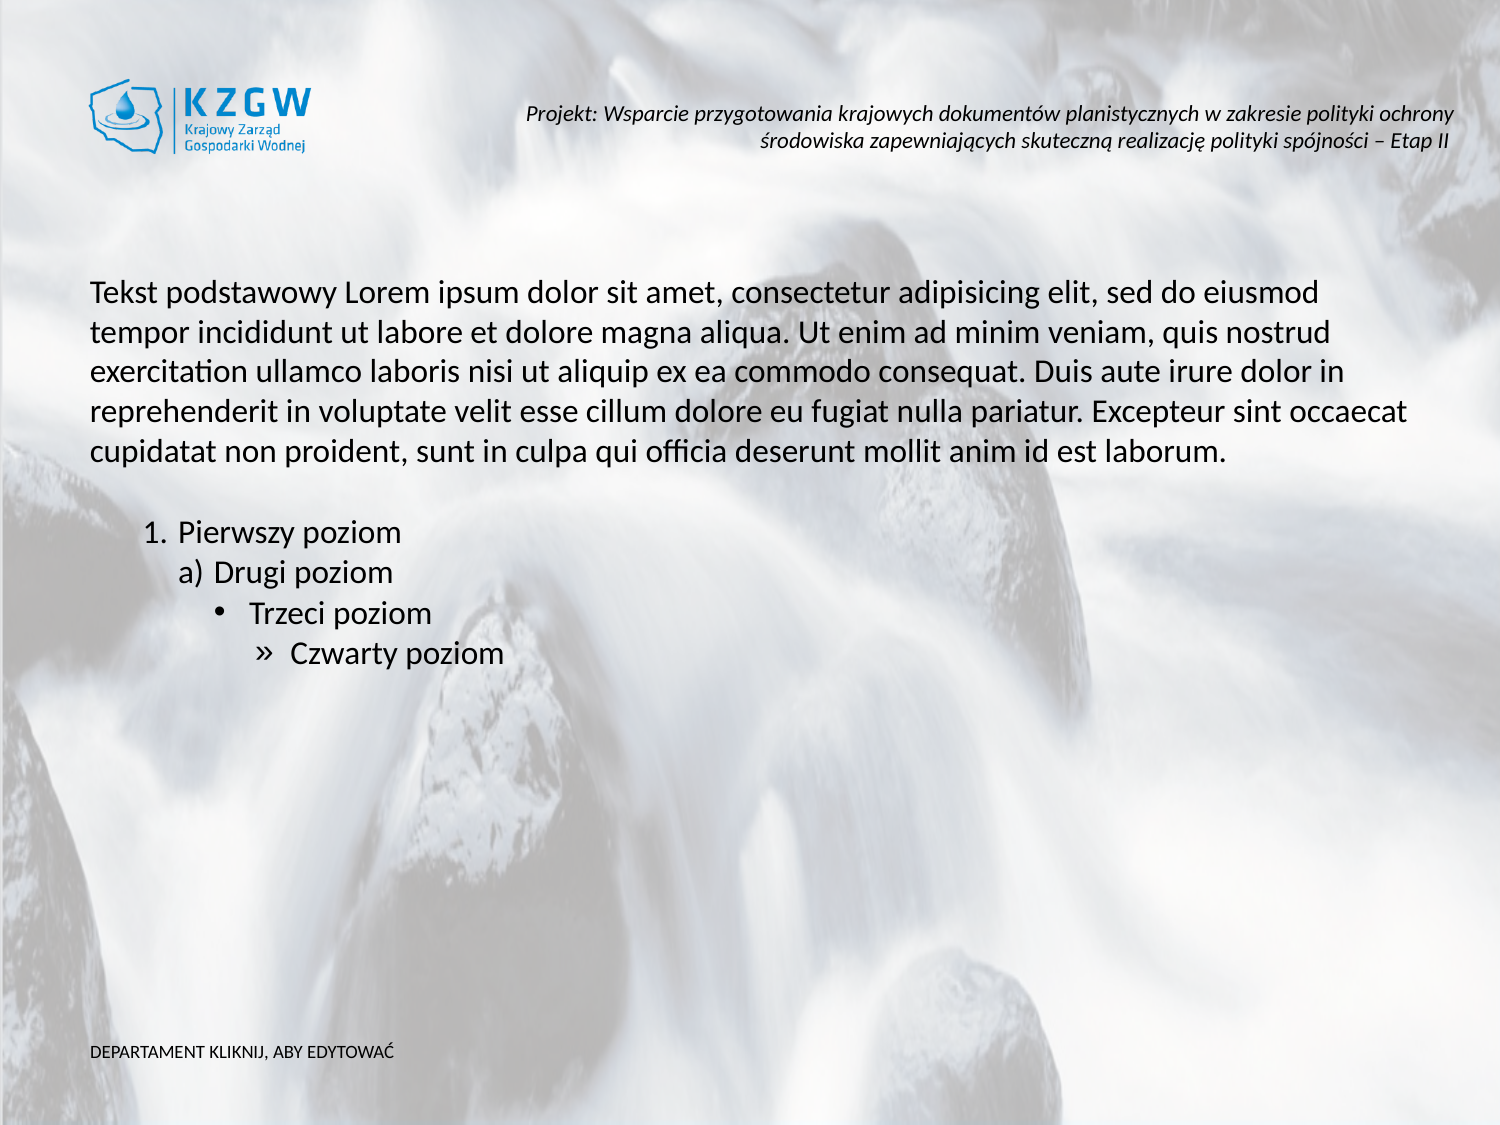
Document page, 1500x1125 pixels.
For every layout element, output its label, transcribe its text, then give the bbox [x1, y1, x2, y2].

text_box Tekst podstawowy Lorem ipsum dolor sit amet, consectetur adipisicing elit, sed do eiusmod tempor incididunt ut labore et dolore magna aliqua. Ut enim ad minim veniam, quis nostrud exercitation ullamco laboris nisi ut aliquip ex ea commodo consequat. Duis aute irure dolor in reprehenderit in voluptate velit esse cillum dolore eu fugiat nulla pariatur. Excepteur sint occaecat cupidatat non proident, sunt in culpa qui officia deserunt mollit anim id est laborum. Pierwszy poziom Drugi poziom Trzeci poziom Czwarty poziom [74, 262, 1425, 1005]
picture [84, 71, 316, 161]
footer DEPARTAMENT KLIKNIJ, ABY EDYTOWAĆ [75, 1041, 784, 1083]
